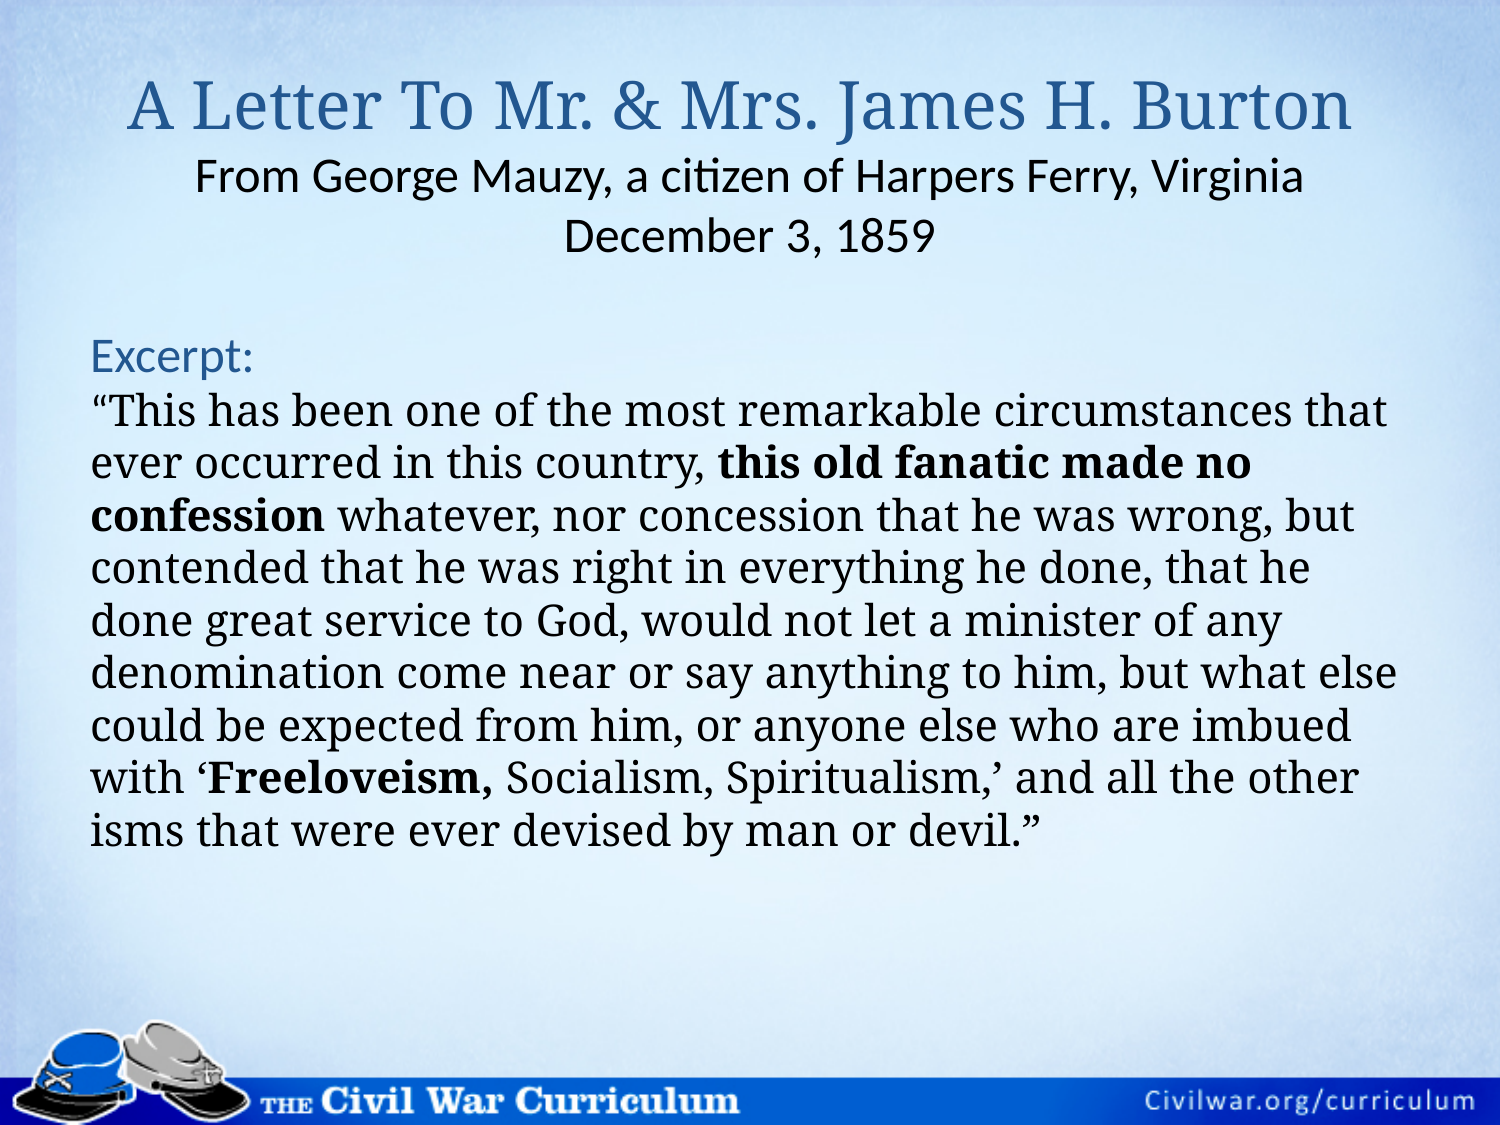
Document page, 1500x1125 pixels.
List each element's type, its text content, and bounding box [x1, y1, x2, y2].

list Excerpt: “This has been one of the most remarkable circumstances that ever occurred in this country, this old fanatic made no confession whatever, nor concession that he was wrong, but contended that he was right in everything he done, that he done great service to God, would not let a minister of any denomination come near or say anything to him, but what else could be expected from him, or anyone else who are imbued with ‘Freeloveism, Socialism, Spiritualism,’ and all the other isms that were ever devised by man or devil.” [75, 262, 1425, 953]
title A Letter To Mr. & Mrs. James H. Burton From George Mauzy, a citizen of Harpers Ferry, Virginia December 3, 1859 [75, 105, 1425, 262]
picture [0, 0, 1500, 1125]
